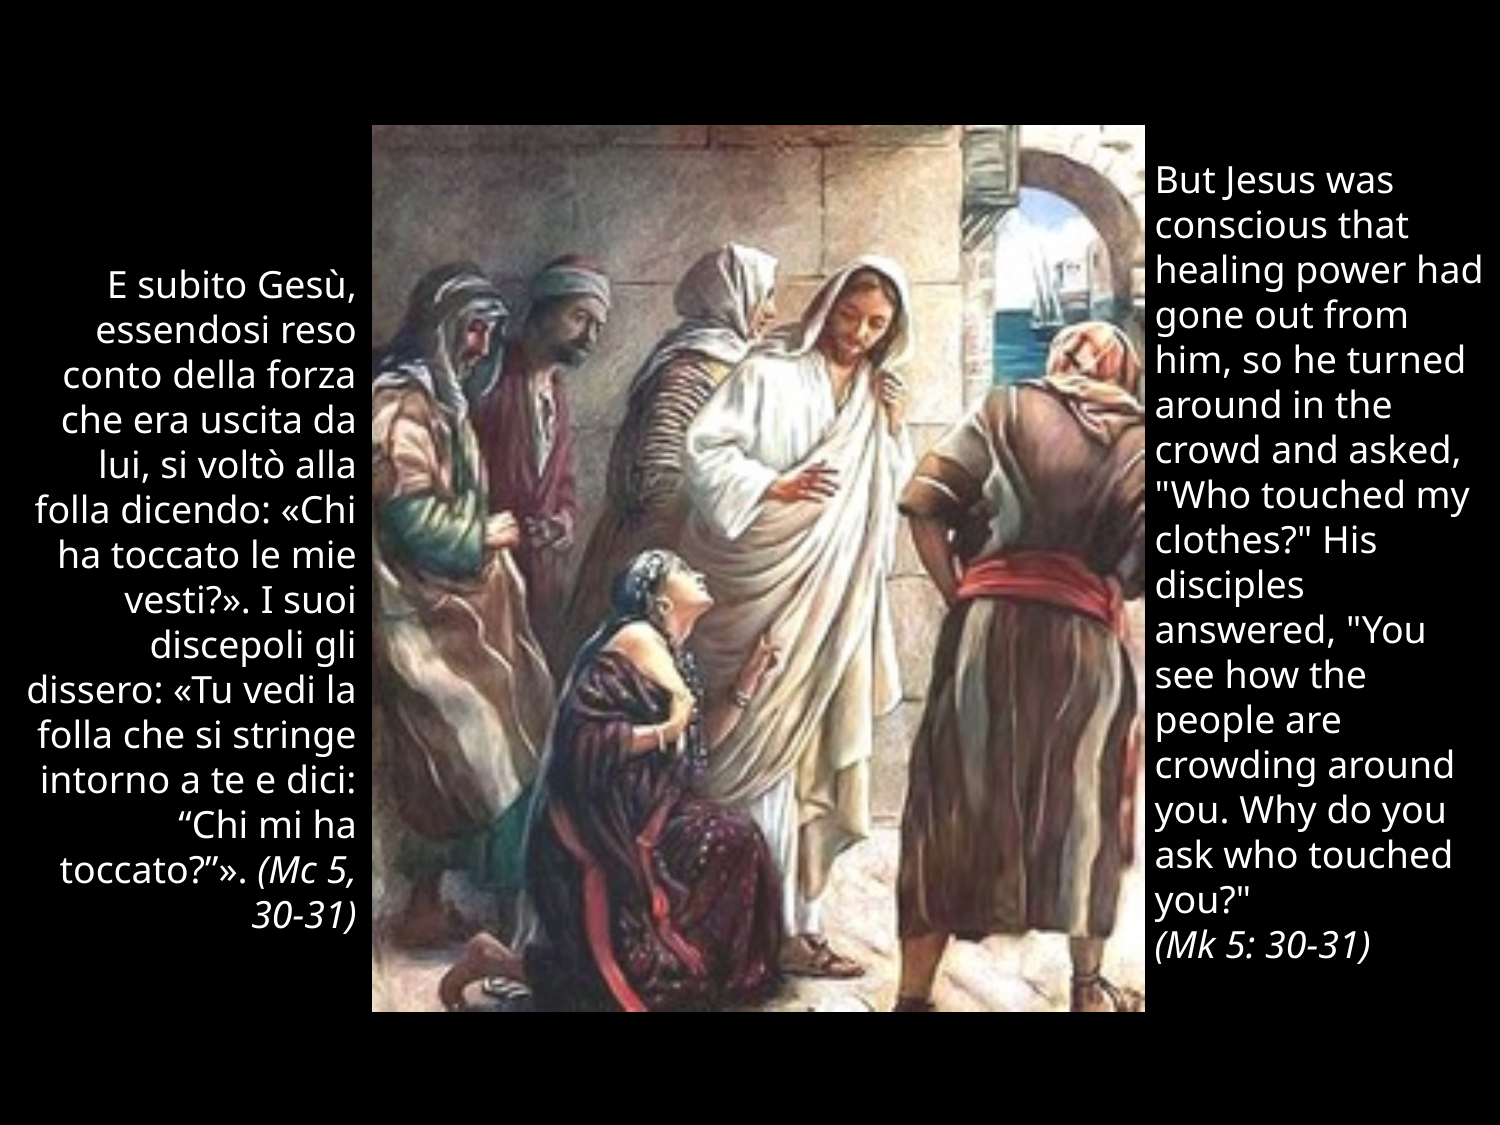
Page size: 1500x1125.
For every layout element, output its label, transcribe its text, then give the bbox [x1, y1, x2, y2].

title E subito Gesù, essendosi reso conto della forza che era uscita da lui, si voltò alla folla dicendo: «Chi ha toccato le mie vesti?». I suoi discepoli gli dissero: «Tu vedi la folla che si stringe intorno a te e dici: “Chi mi ha toccato?”». (Mc 5, 30-31) [0, 550, 372, 692]
text_box But Jesus was conscious that healing power had gone out from him, so he turned around in the crowd and asked, "Who touched my clothes?" His disciples answered, "You see how the people are crowding around you. Why do you ask who touched you?" (Mk 5: 30-31) [1145, 148, 1500, 974]
picture [372, 125, 1145, 1012]
